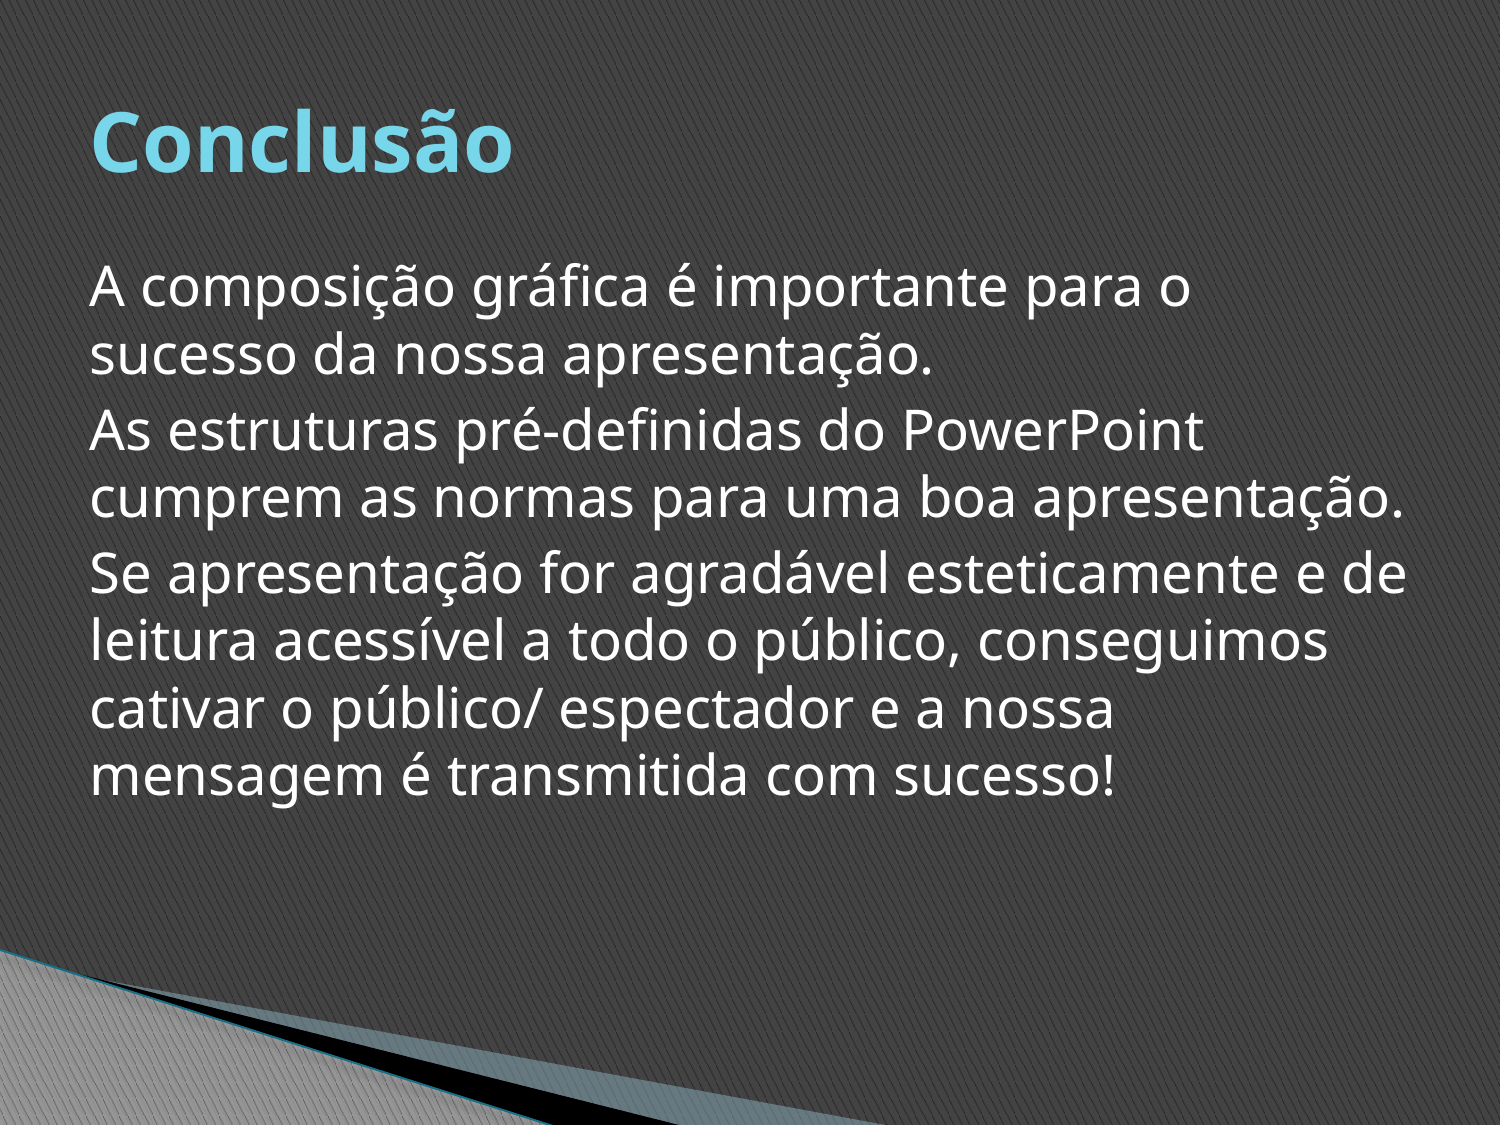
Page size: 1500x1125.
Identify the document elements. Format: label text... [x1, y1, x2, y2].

title Conclusão [75, 45, 1425, 233]
list A composição gráfica é importante para o sucesso da nossa apresentação. As estruturas pré-definidas do PowerPoint cumprem as normas para uma boa apresentação. Se apresentação for agradável esteticamente e de leitura acessível a todo o público, conseguimos cativar o público/ espectador e a nossa mensagem é transmitida com sucesso! [75, 243, 1425, 986]
